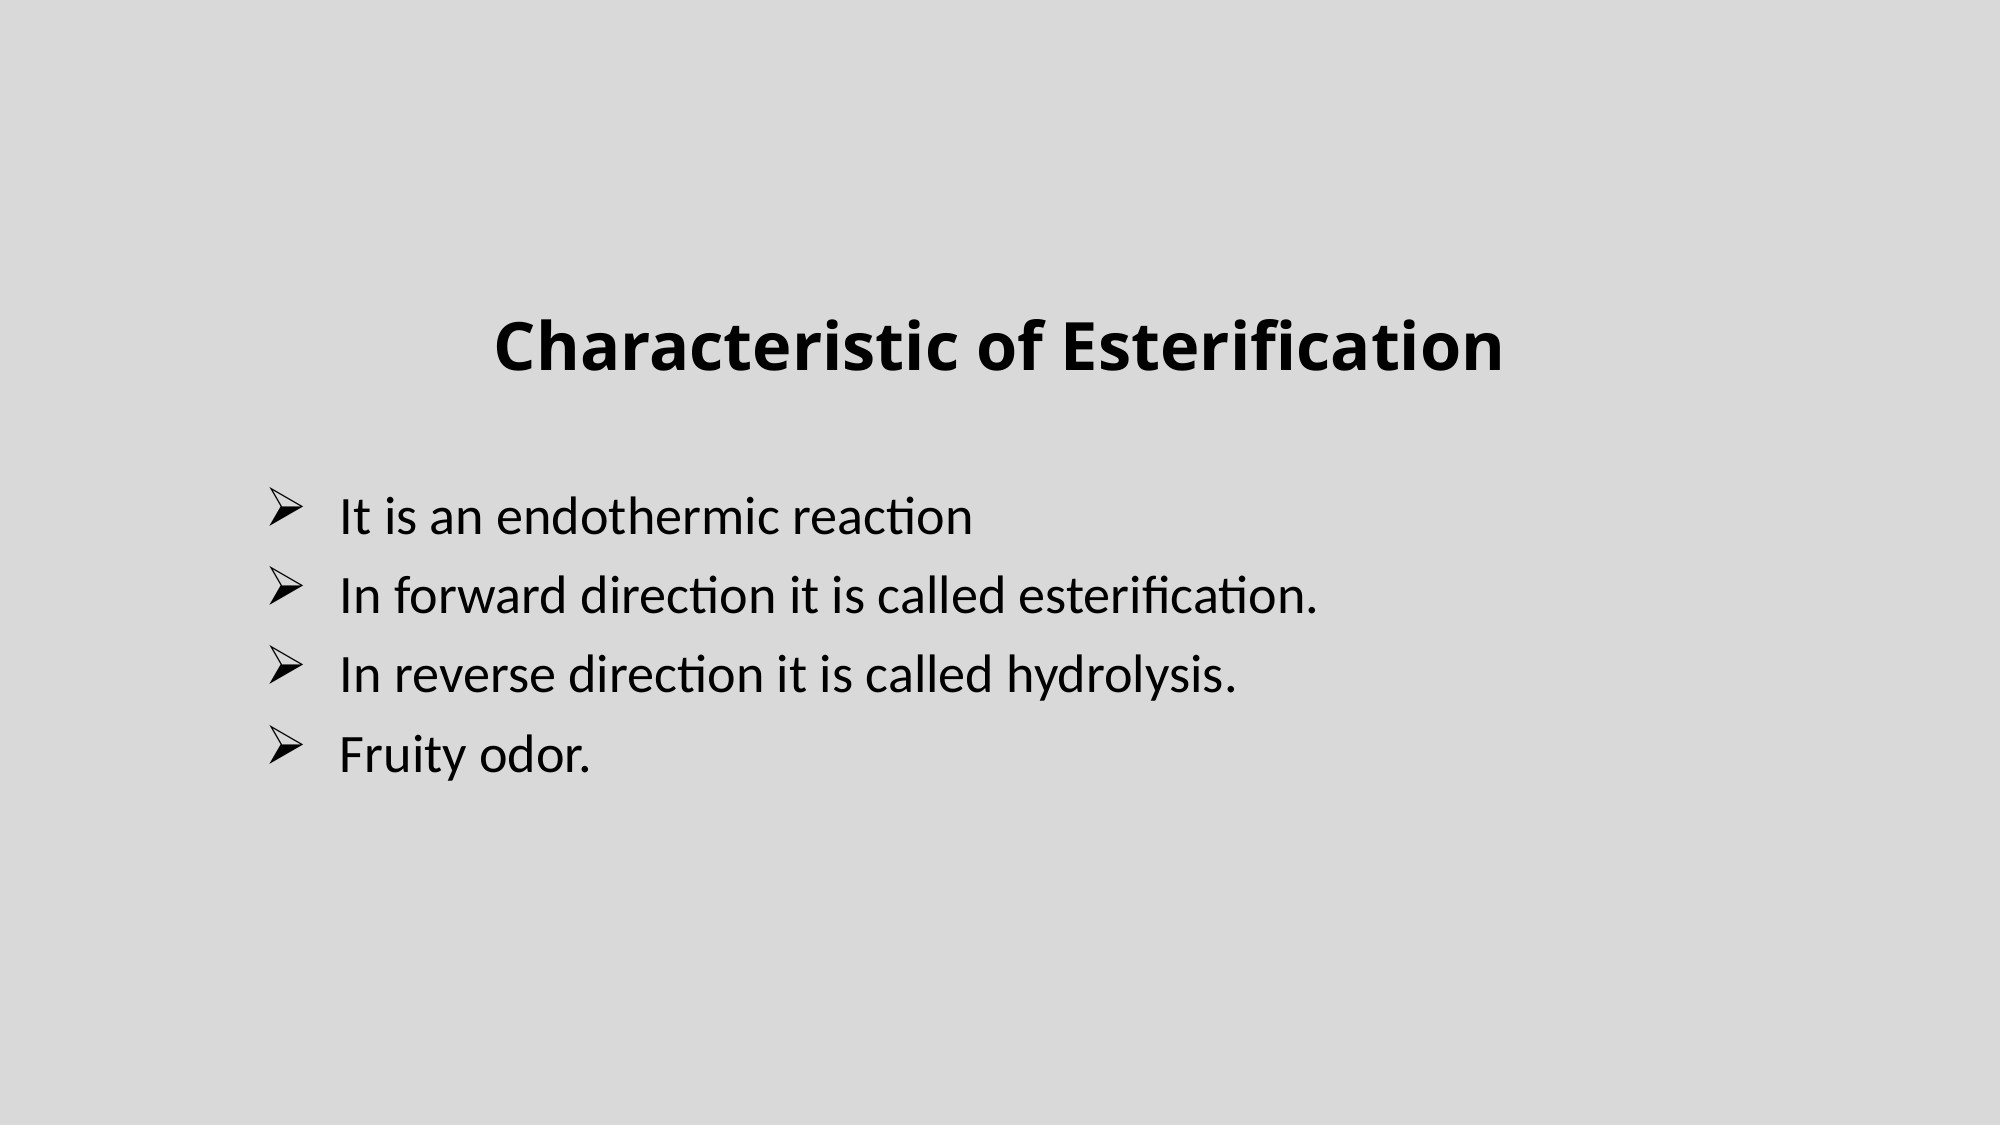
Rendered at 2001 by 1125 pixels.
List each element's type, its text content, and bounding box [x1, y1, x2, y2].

subtitle It is an endothermic reaction In forward direction it is called esterification. In reverse direction it is called hydrolysis. Fruity odor. [249, 479, 1750, 921]
title Characteristic of Esterification [249, 184, 1750, 393]
